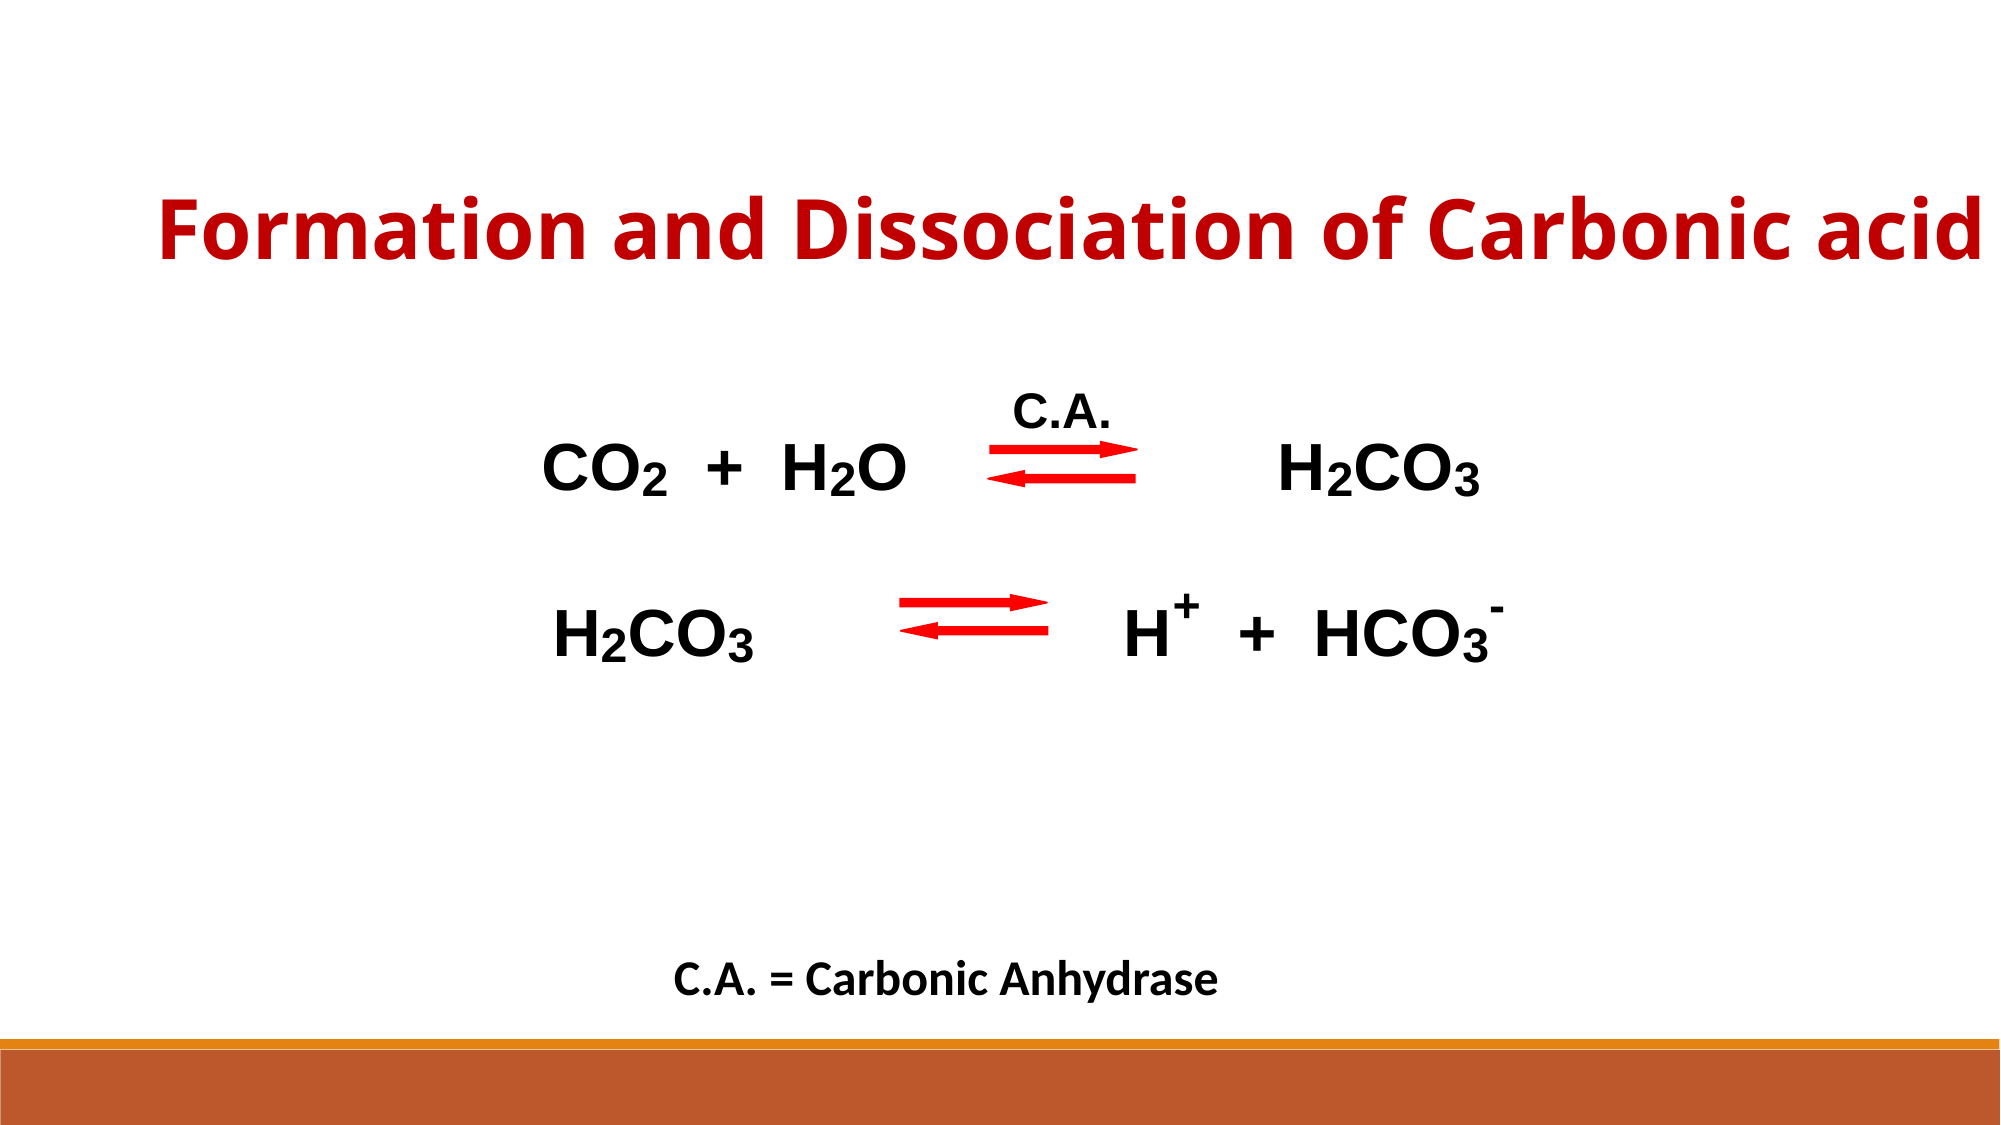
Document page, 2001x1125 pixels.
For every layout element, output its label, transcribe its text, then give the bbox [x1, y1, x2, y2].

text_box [526, 564, 1531, 681]
text_box C.A. = Carbonic Anhydrase [659, 937, 1235, 1013]
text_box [517, 370, 1505, 516]
text_box Formation and Dissociation of Carbonic acid [140, 169, 2000, 284]
